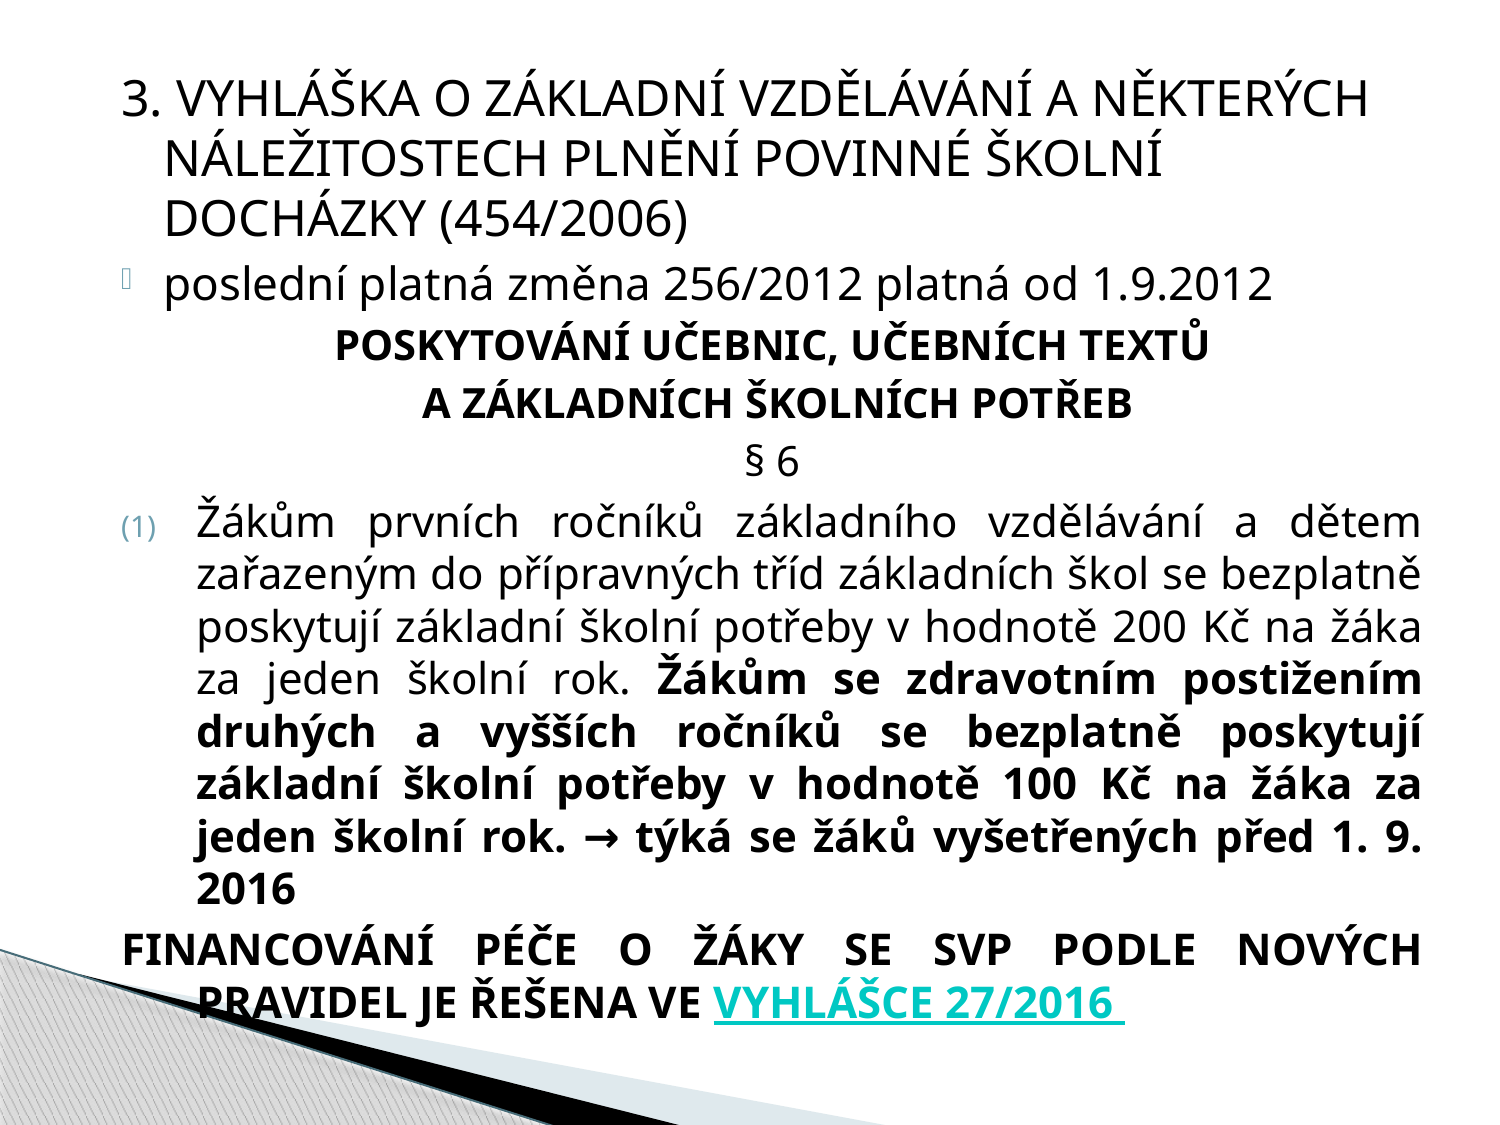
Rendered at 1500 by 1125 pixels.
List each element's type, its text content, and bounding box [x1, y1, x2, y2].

list 3. VYHLÁŠKA O ZÁKLADNÍ VZDĚLÁVÁNÍ A NĚKTERÝCH NÁLEŽITOSTECH PLNĚNÍ POVINNÉ ŠKOLNÍ DOCHÁZKY (454/2006) poslední platná změna 256/2012 platná od 1.9.2012 POSKYTOVÁNÍ UČEBNIC, UČEBNÍCH TEXTŮ A ZÁKLADNÍCH ŠKOLNÍCH POTŘEB § 6 Žákům prvních ročníků základního vzdělávání a dětem zařazeným do přípravných tříd základních škol se bezplatně poskytují základní školní potřeby v hodnotě 200 Kč na žáka za jeden školní rok. Žákům se zdravotním postižením druhých a vyšších ročníků se bezplatně poskytují základní školní potřeby v hodnotě 100 Kč na žáka za jeden školní rok. → týká se žáků vyšetřených před 1. 9. 2016 FINANCOVÁNÍ PÉČE O ŽÁKY SE SVP PODLE NOVÝCH PRAVIDEL JE ŘEŠENA VE VYHLÁŠCE 27/2016 [88, 30, 1439, 1071]
